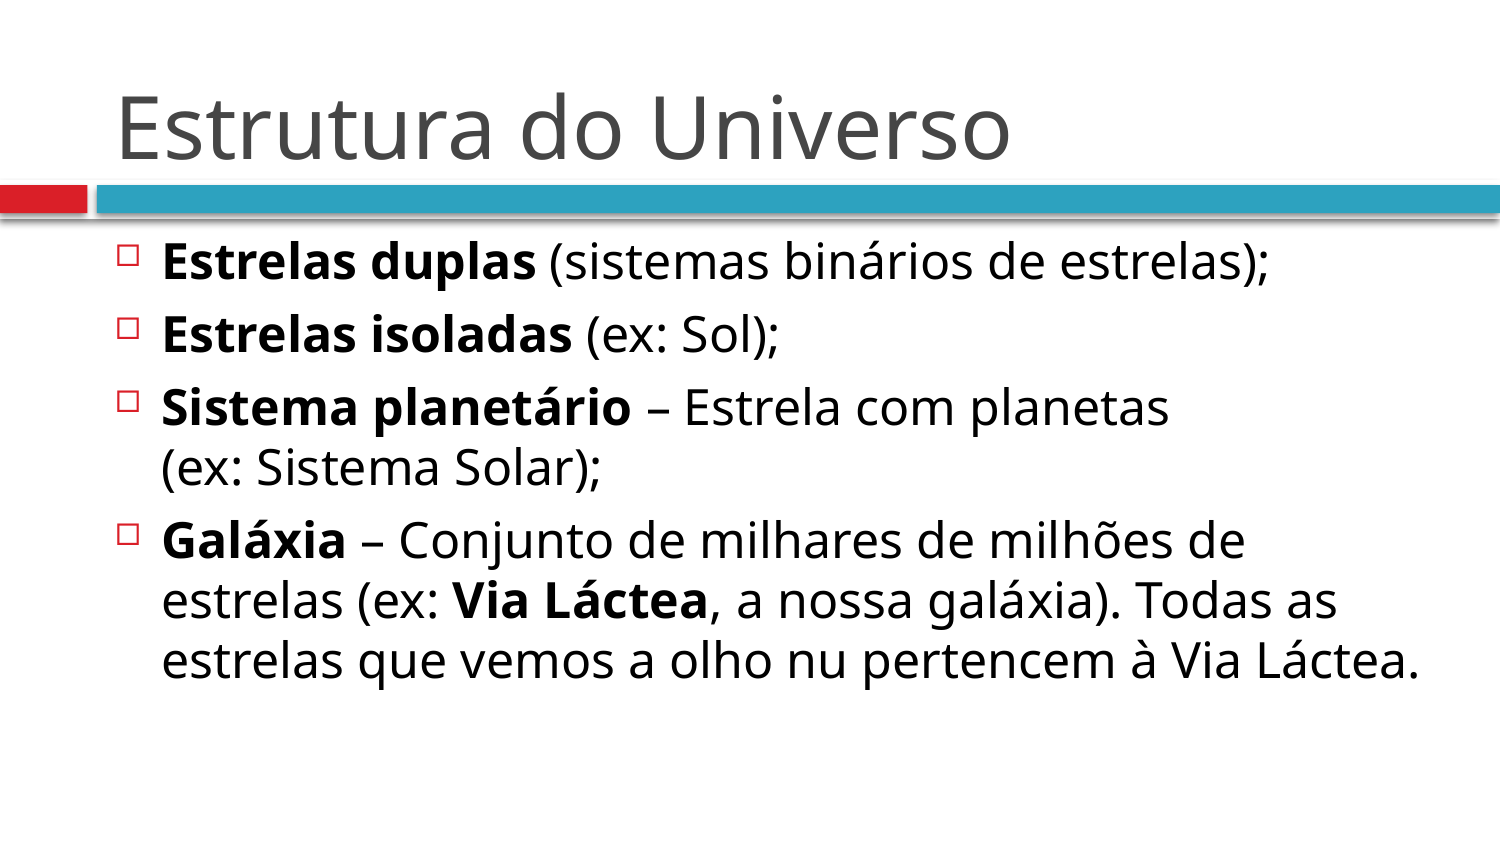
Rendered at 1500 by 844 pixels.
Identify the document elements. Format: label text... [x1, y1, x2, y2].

list Estrelas duplas (sistemas binários de estrelas); Estrelas isoladas (ex: Sol); Sistema planetário – Estrela com planetas (ex: Sistema Solar); Galáxia – Conjunto de milhares de milhões de estrelas (ex: Via Láctea, a nossa galáxia). Todas as estrelas que vemos a olho nu pertencem à Via Láctea. [99, 221, 1438, 760]
title Estrutura do Universo [99, 19, 1438, 185]
